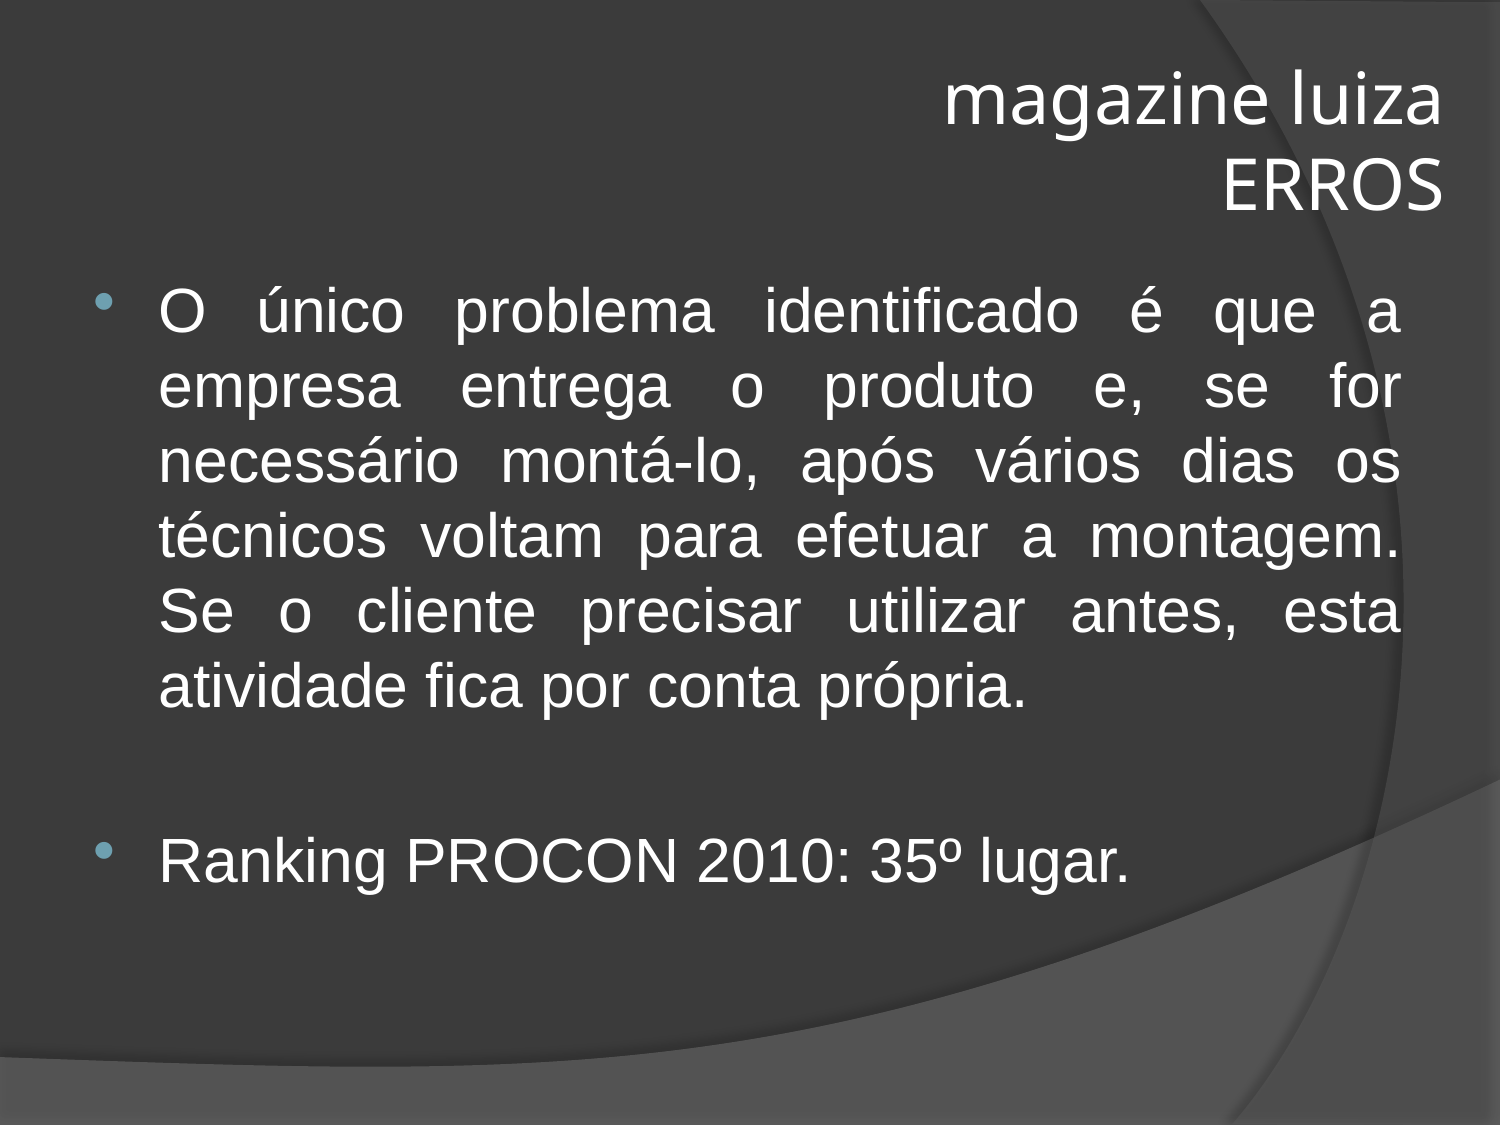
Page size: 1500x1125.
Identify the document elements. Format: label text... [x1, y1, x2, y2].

title magazine luiza ERROS [228, 45, 1454, 233]
list O único problema identificado é que a empresa entrega o produto e, se for necessário montá-lo, após vários dias os técnicos voltam para efetuar a montagem. Se o cliente precisar utilizar antes, esta atividade fica por conta própria. Ranking PROCON 2010: 35º lugar. [75, 262, 1418, 1090]
